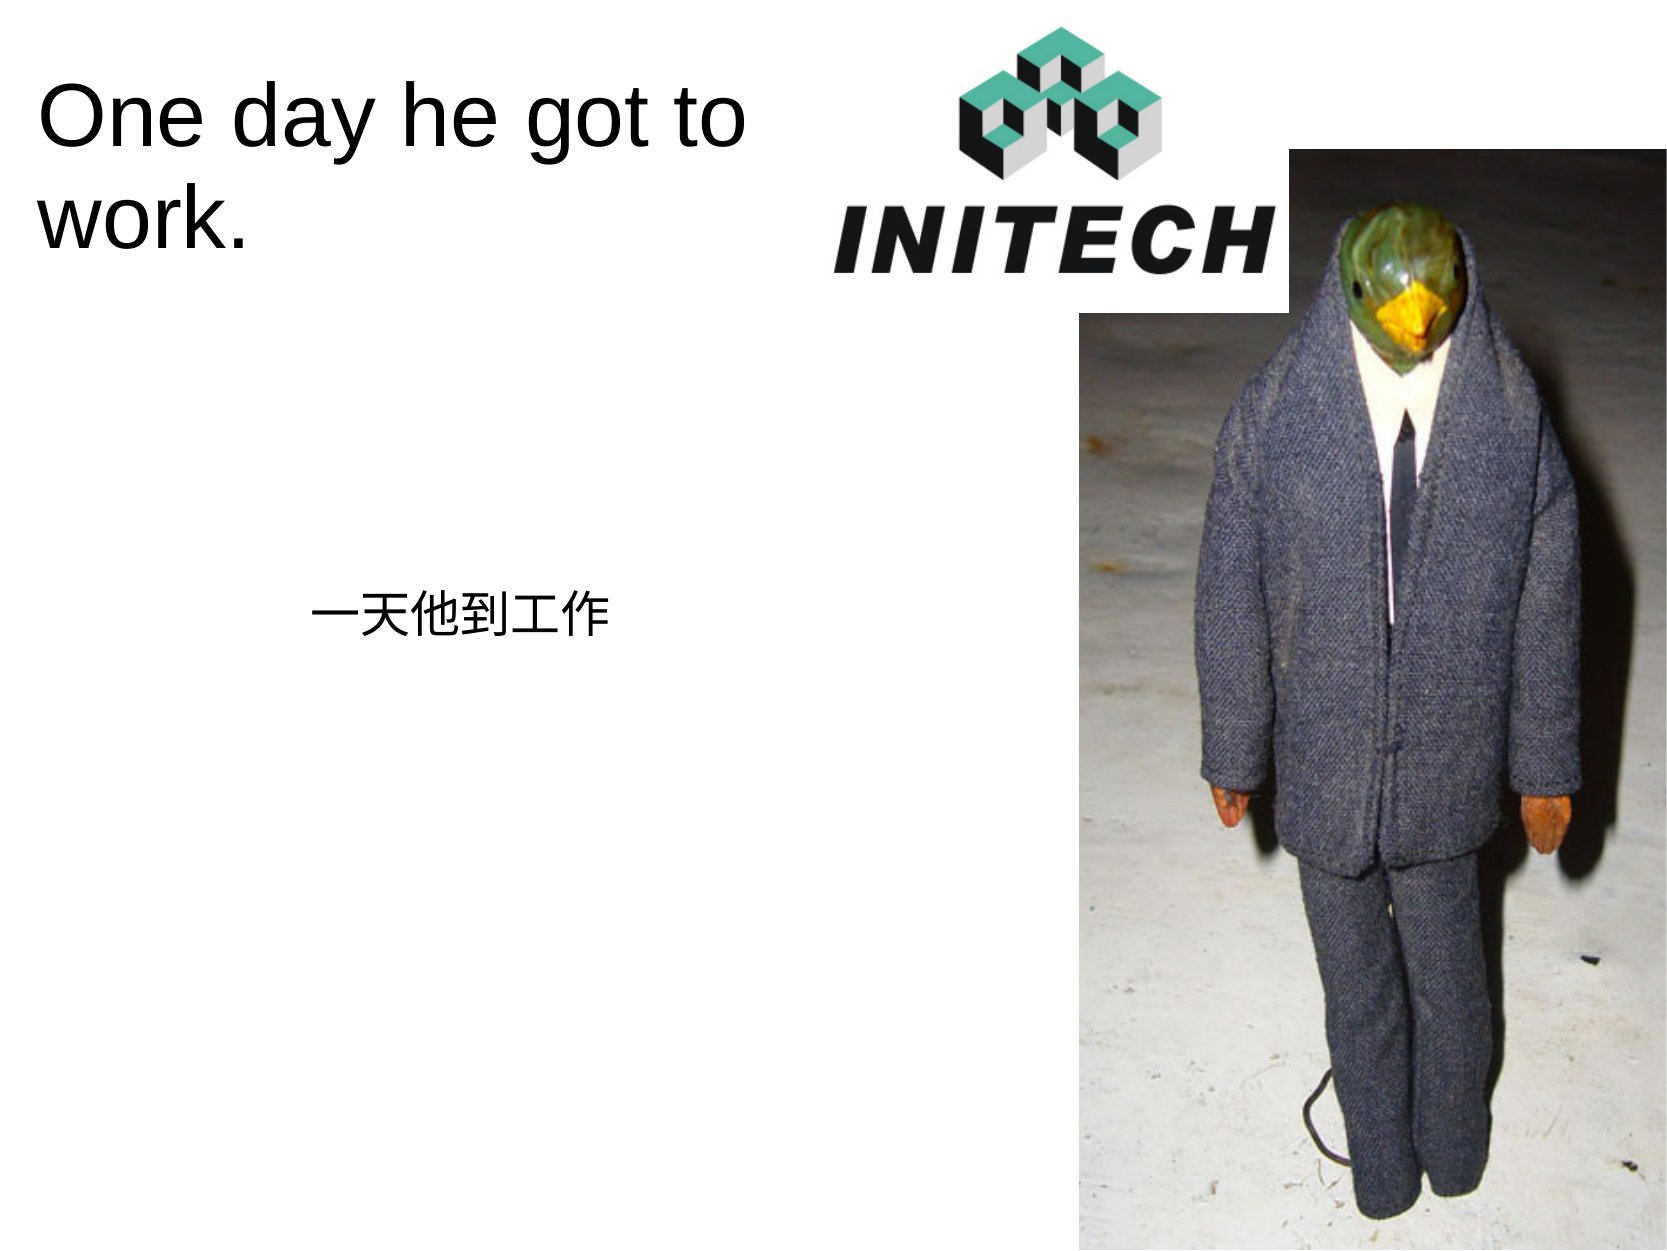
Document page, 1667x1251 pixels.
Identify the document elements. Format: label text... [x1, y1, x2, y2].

title One day he got to work. [37, 64, 816, 995]
picture [819, 21, 1667, 1250]
text_box 一天他到工作 [295, 574, 646, 650]
